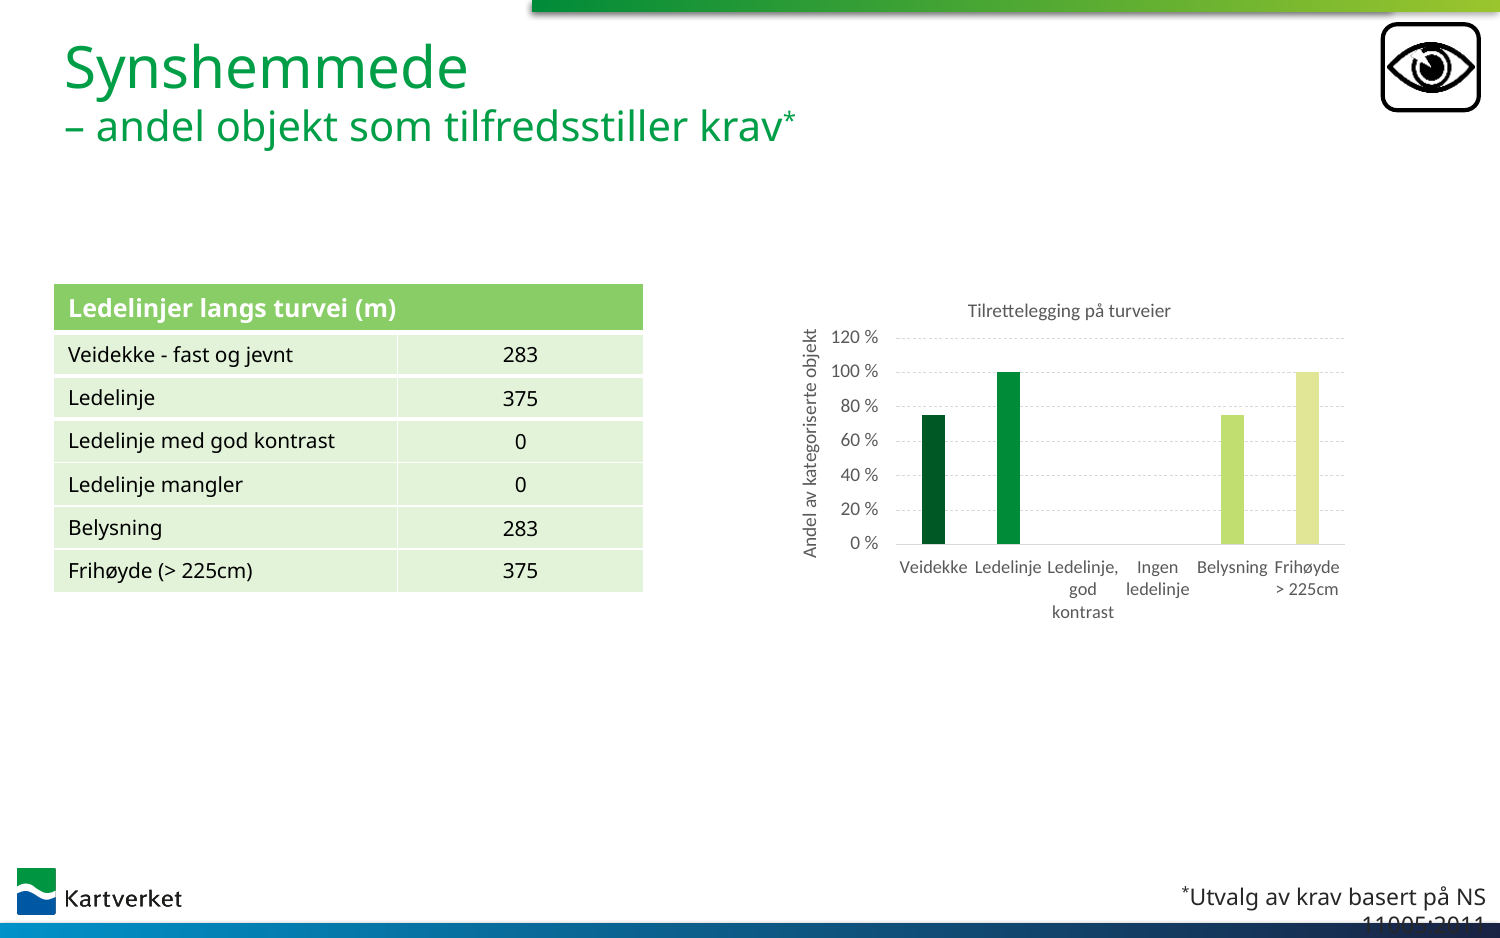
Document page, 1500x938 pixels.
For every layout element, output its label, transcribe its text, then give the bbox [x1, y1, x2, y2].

table_cell Ledelinje med god kontrast [54, 421, 397, 462]
table_cell 375 [398, 378, 643, 417]
table_cell Ledelinje mangler [54, 463, 397, 505]
text_box Synshemmede – andel objekt som tilfredsstiller krav* [49, 24, 1431, 158]
table_cell 0 [398, 463, 643, 505]
table_cell Frihøyde (> 225cm) [54, 550, 397, 592]
table_cell 283 [398, 335, 643, 374]
table_cell 375 [398, 550, 643, 592]
table_cell 0 [398, 421, 643, 462]
text_box *Utvalg av krav basert på NS 11005:2011 [1068, 873, 1500, 938]
table_cell Veidekke - fast og jevnt [54, 335, 397, 374]
table_cell Belysning [54, 507, 397, 548]
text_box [1382, 24, 1480, 111]
table_header Ledelinjer langs turvei (m) [54, 284, 643, 330]
table_cell 283 [398, 507, 643, 548]
table_cell Ledelinje [54, 378, 397, 417]
picture [791, 291, 1348, 630]
